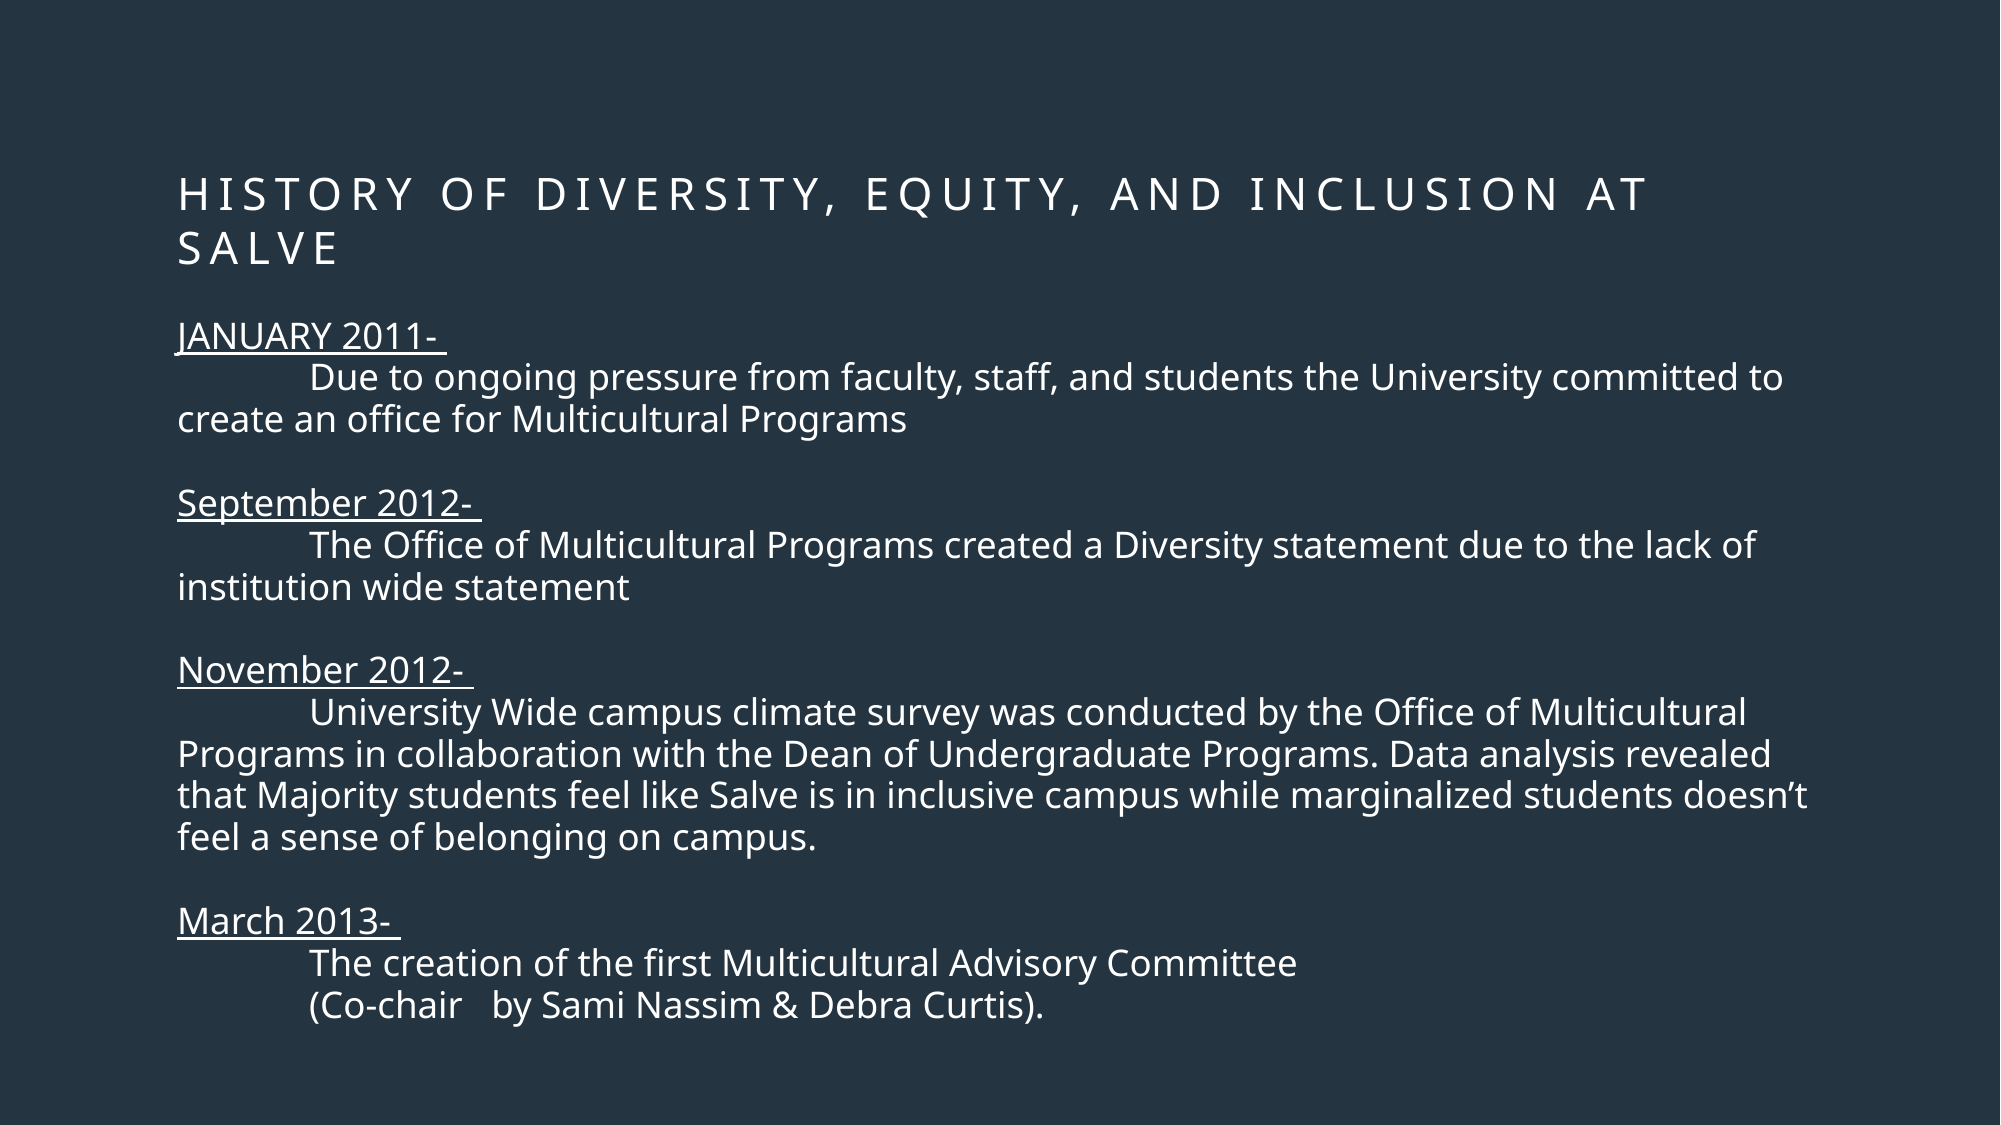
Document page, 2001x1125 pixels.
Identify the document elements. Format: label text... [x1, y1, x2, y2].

title History of Diversity, Equity, and Inclusion at Salve [177, 165, 1822, 274]
list JANUARY 2011- Due to ongoing pressure from faculty, staff, and students the University committed to create an office for Multicultural Programs September 2012- The Office of Multicultural Programs created a Diversity statement due to the lack of institution wide statement November 2012- University Wide campus climate survey was conducted by the Office of Multicultural Programs in collaboration with the Dean of Undergraduate Programs. Data analysis revealed that Majority students feel like Salve is in inclusive campus while marginalized students doesn’t feel a sense of belonging on campus. March 2013- The creation of the first Multicultural Advisory Committee (Co-chair by Sami Nassim & Debra Curtis). [177, 315, 1822, 1031]
